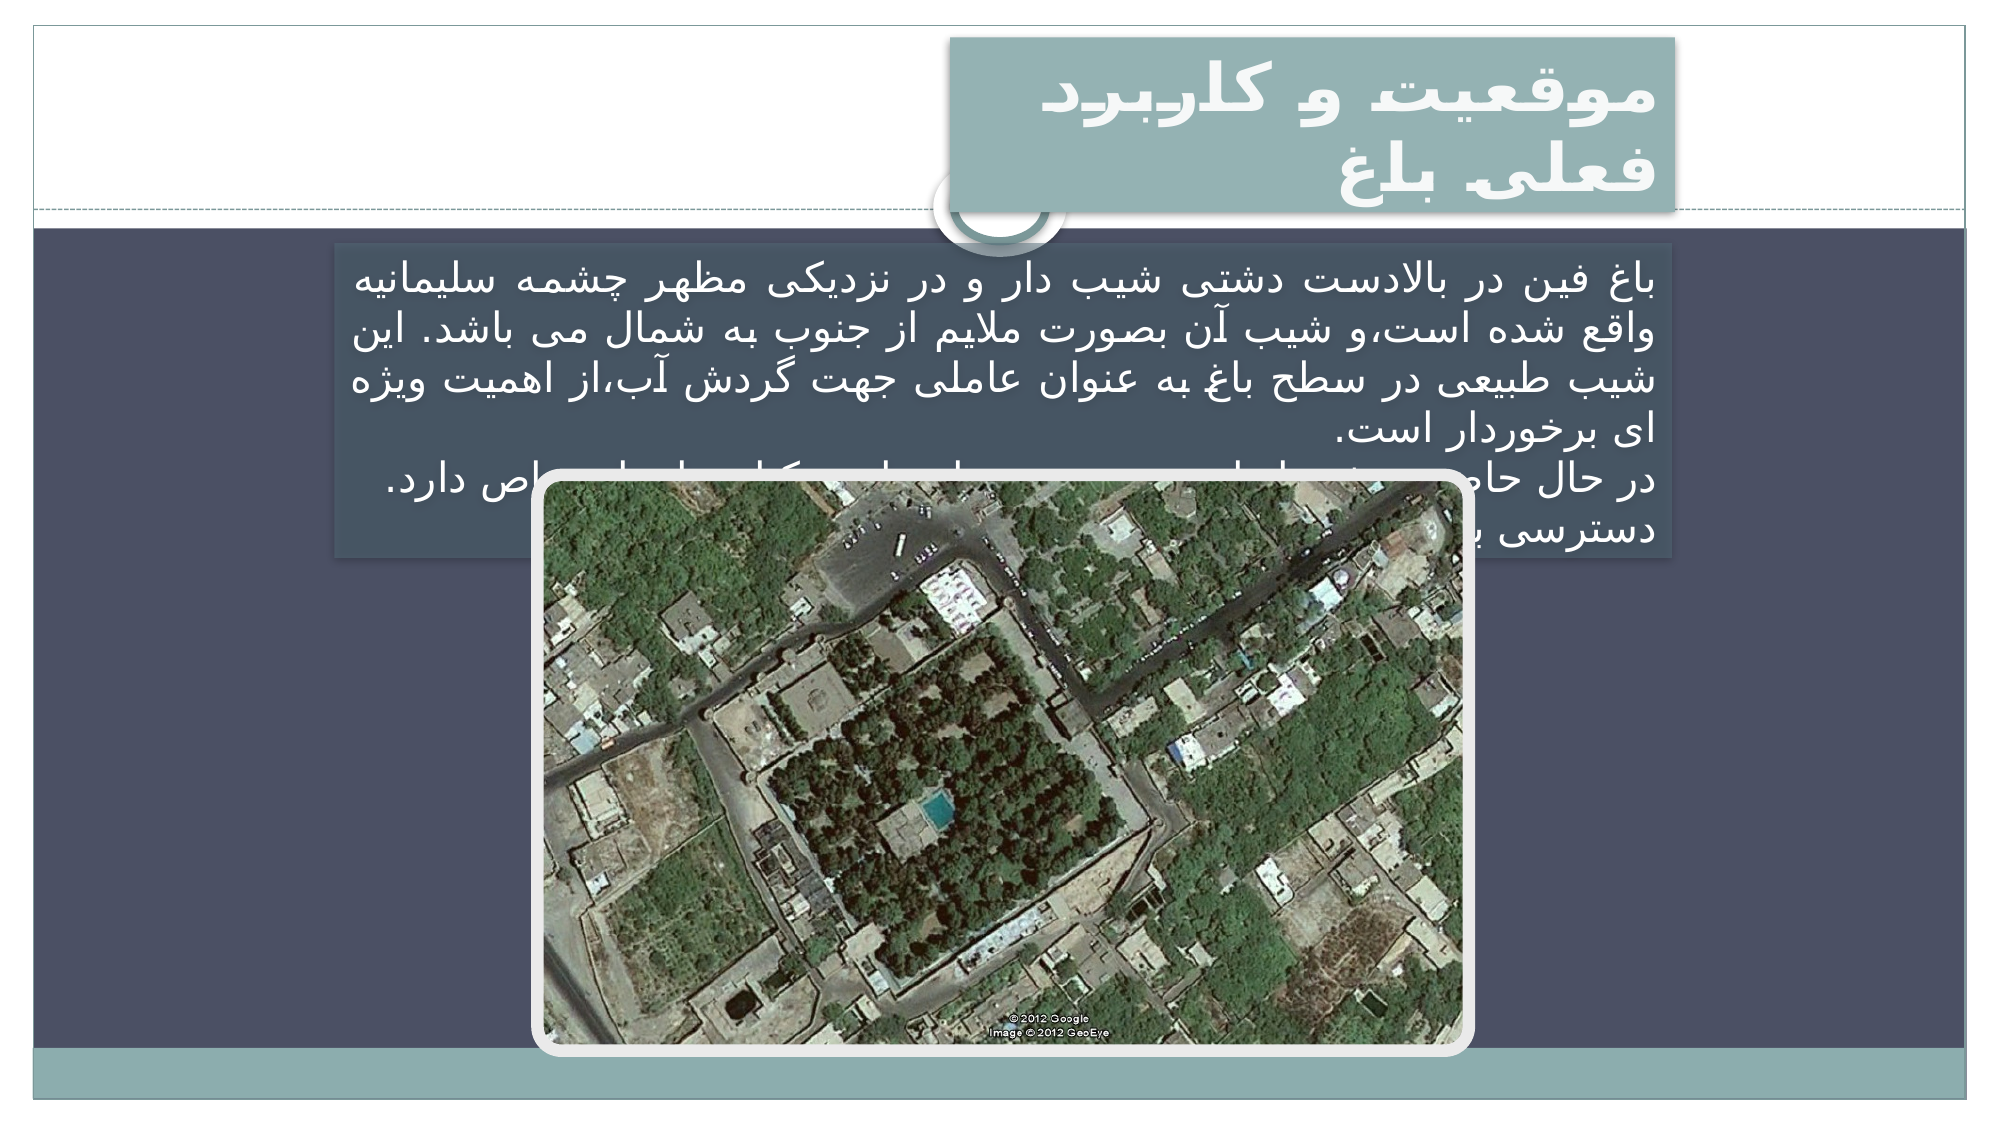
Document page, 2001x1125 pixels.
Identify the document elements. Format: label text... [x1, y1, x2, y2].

picture [537, 474, 1470, 1051]
text_box باغ فین در بالادست دشتی شیب دار و در نزدیکی مظهر چشمه سلیمانیه واقع شده است،و شیب آن بصورت ملایم از جنوب به شمال می باشد. این شیب طبیعی در سطح باغ به عنوان عاملی جهت گردش آب،از اهمیت ویژه ای برخوردار است. در حال حاضر بخشی از ابنیه موجود به چای‌خانه و کباب‌خانه اختصاص دارد. دسترسی به باغ فین از طریق خیابان امیرکبیر صورت می‌پذیرد. [334, 243, 1672, 558]
text_box موقعیت و کاربرد فعلی باغ [950, 37, 1675, 213]
